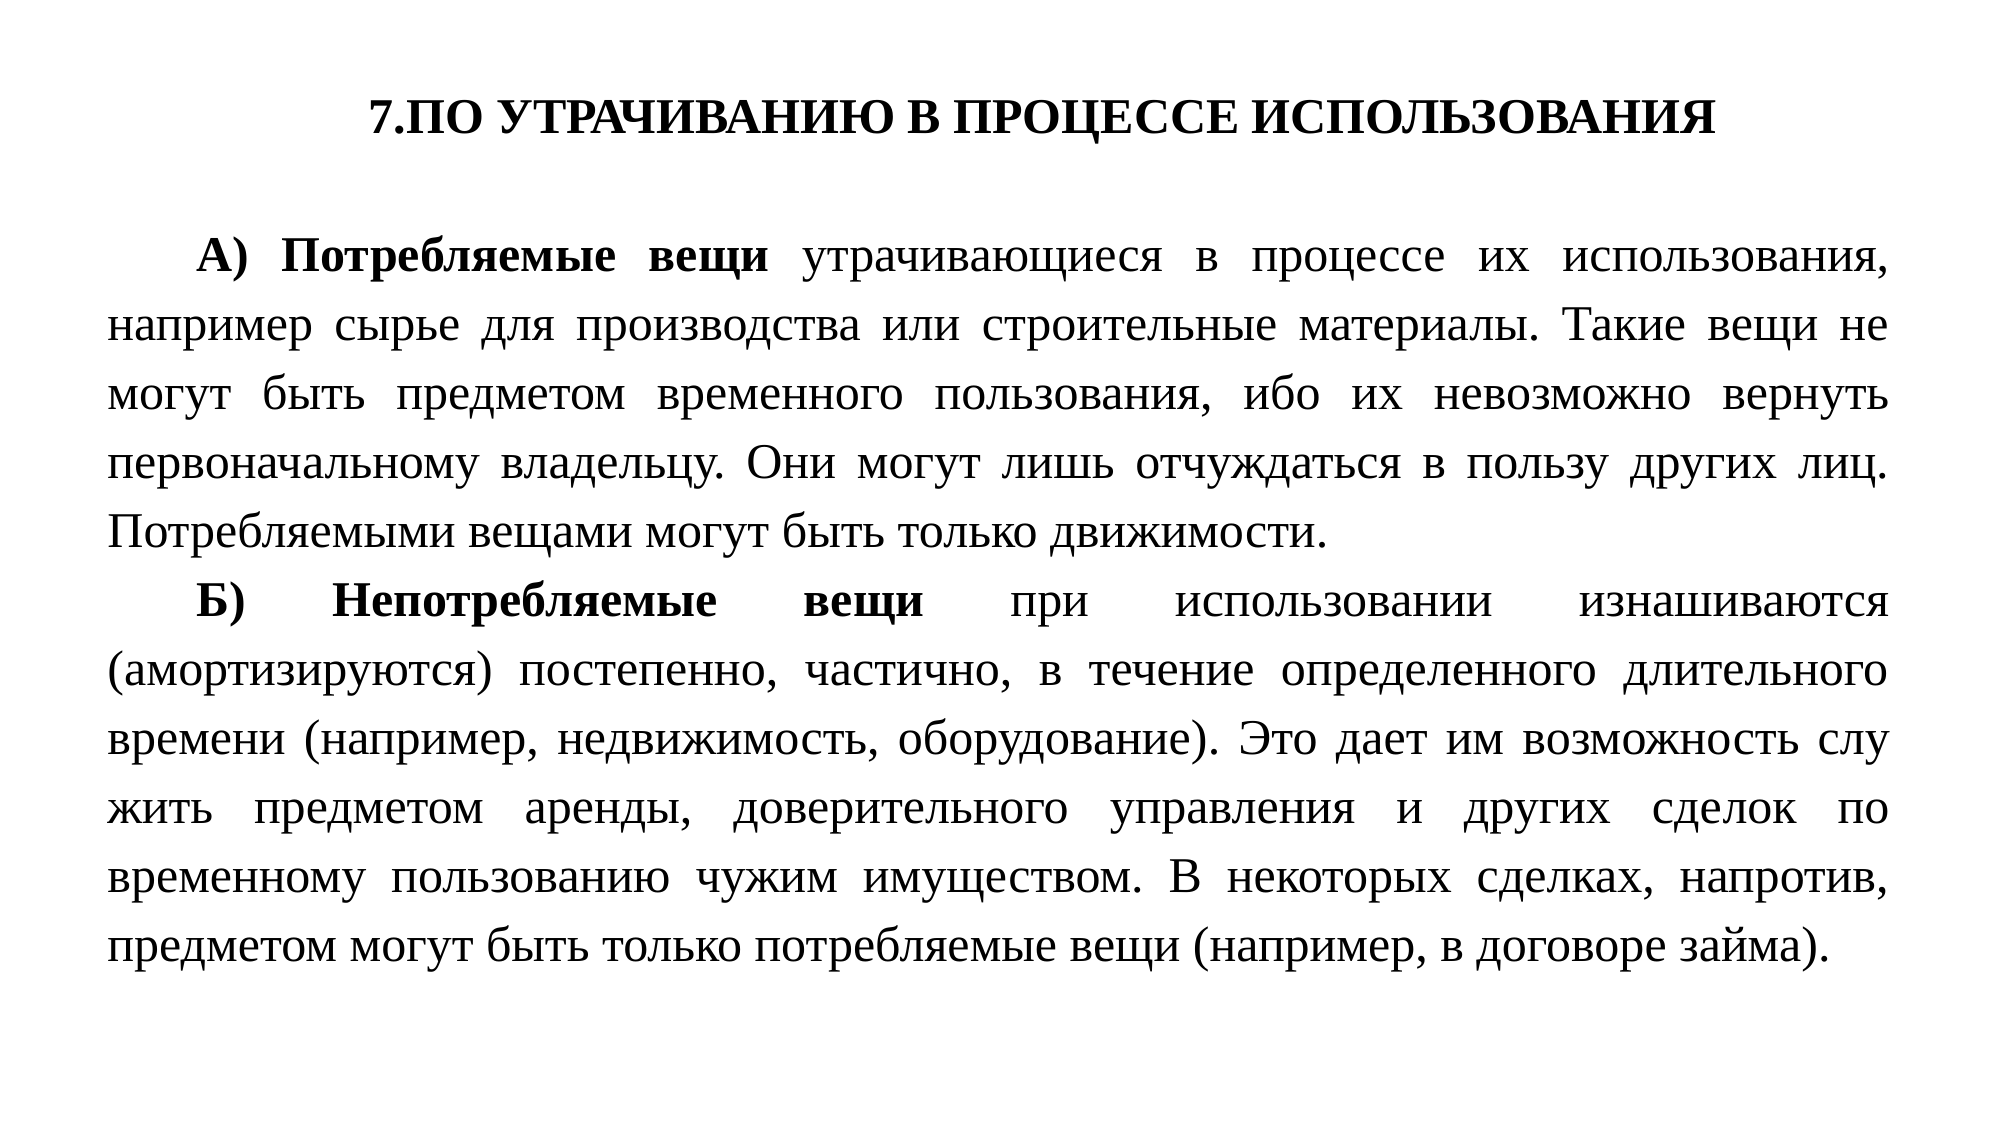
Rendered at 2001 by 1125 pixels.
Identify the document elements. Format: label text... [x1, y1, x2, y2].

text_box 7.ПО УТРАЧИВАНИЮ В ПРОЦЕССЕ ИСПОЛЬЗОВАНИЯ А) По­требляемые вещи утрачивающиеся в процессе их ис­пользования, например сырье для производства или строительные материалы. Такие вещи не могут быть предметом временного поль­зования, ибо их невозможно вернуть первоначальному владельцу. Они могут лишь отчуждаться в пользу других лиц. Потребляемы­ми вещами могут быть только движимости. Б) Непотребляемые вещи при использовании изнашиваются (амортизируются) постепенно, частично, в течение определенного длительного времени (напри­мер, недвижимость, оборудование). Это дает им возможность слу­жить предметом аренды, доверительного управления и других сде­лок по временному пользованию чужим имуществом. В некоторых сделках, напротив, предметом могут быть только потребляемые вещи (например, в договоре займа). [92, 67, 1905, 1024]
